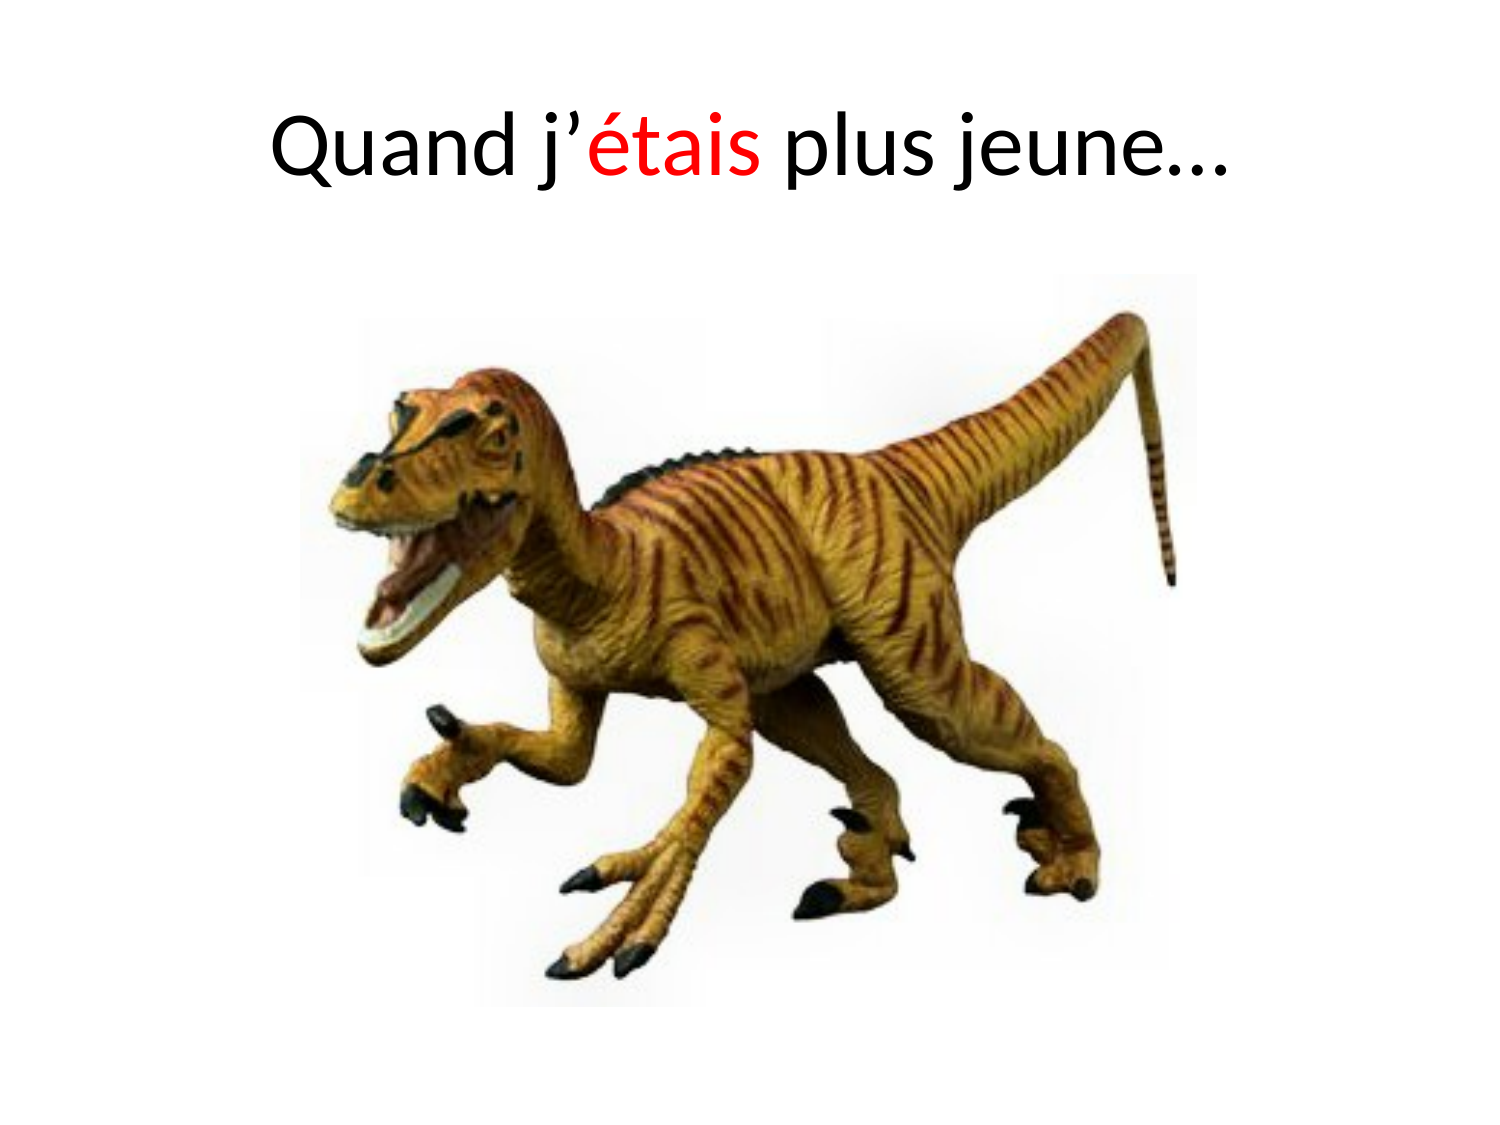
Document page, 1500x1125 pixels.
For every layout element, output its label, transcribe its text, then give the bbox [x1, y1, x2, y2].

title Quand j’étais plus jeune… [75, 45, 1425, 233]
picture [299, 274, 1198, 1008]
